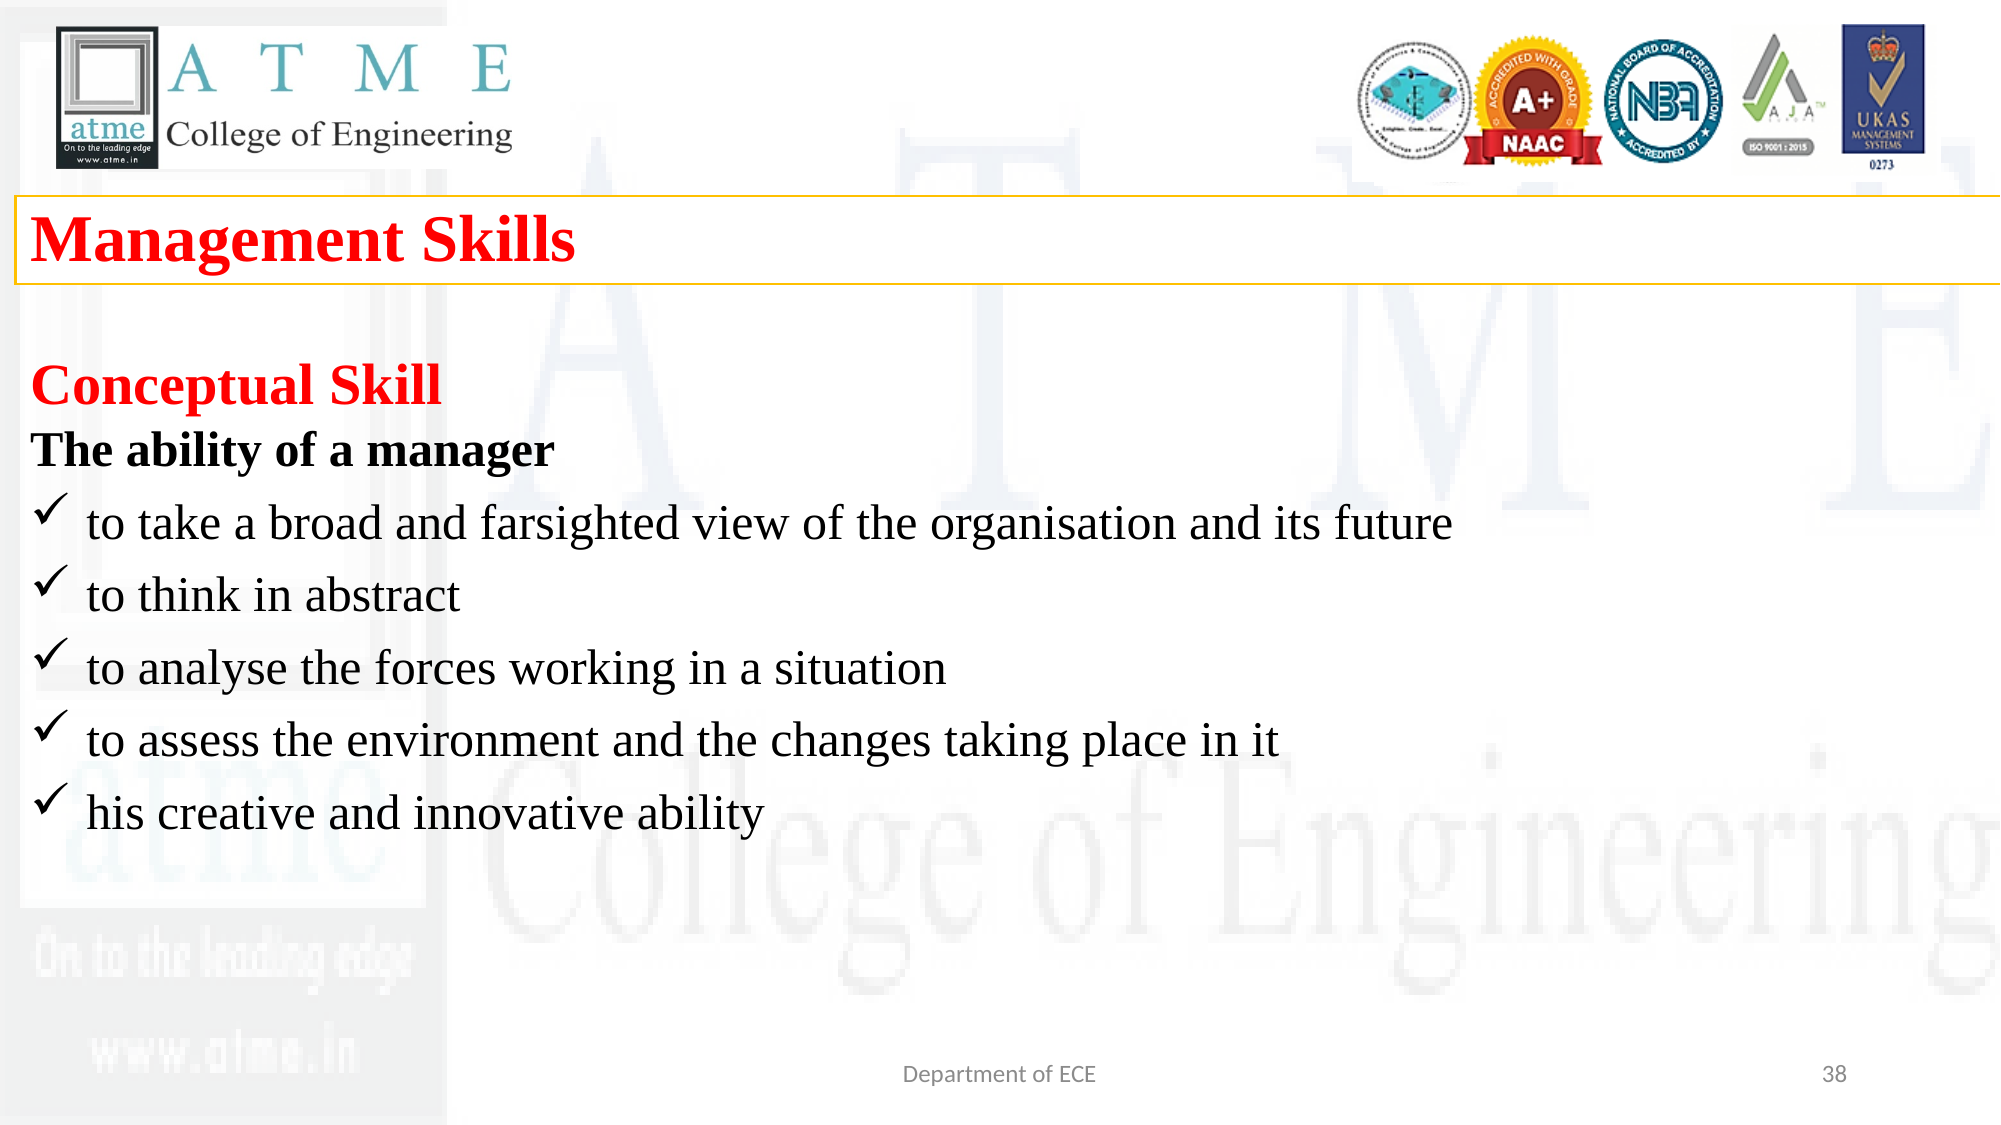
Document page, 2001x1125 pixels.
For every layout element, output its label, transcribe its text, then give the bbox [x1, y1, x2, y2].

text_box Management Skills [14, 195, 2000, 285]
picture [1352, 24, 1941, 186]
picture [56, 26, 512, 169]
footer Department of ECE [662, 1042, 1338, 1103]
slide_number 38 [1412, 1042, 1863, 1103]
text_box Conceptual Skill The ability of a manager to take a broad and farsighted view of the organisation and its future to think in abstract to analyse the forces working in a situation to assess the environment and the changes taking place in it his creative and innovative ability [15, 304, 1870, 847]
